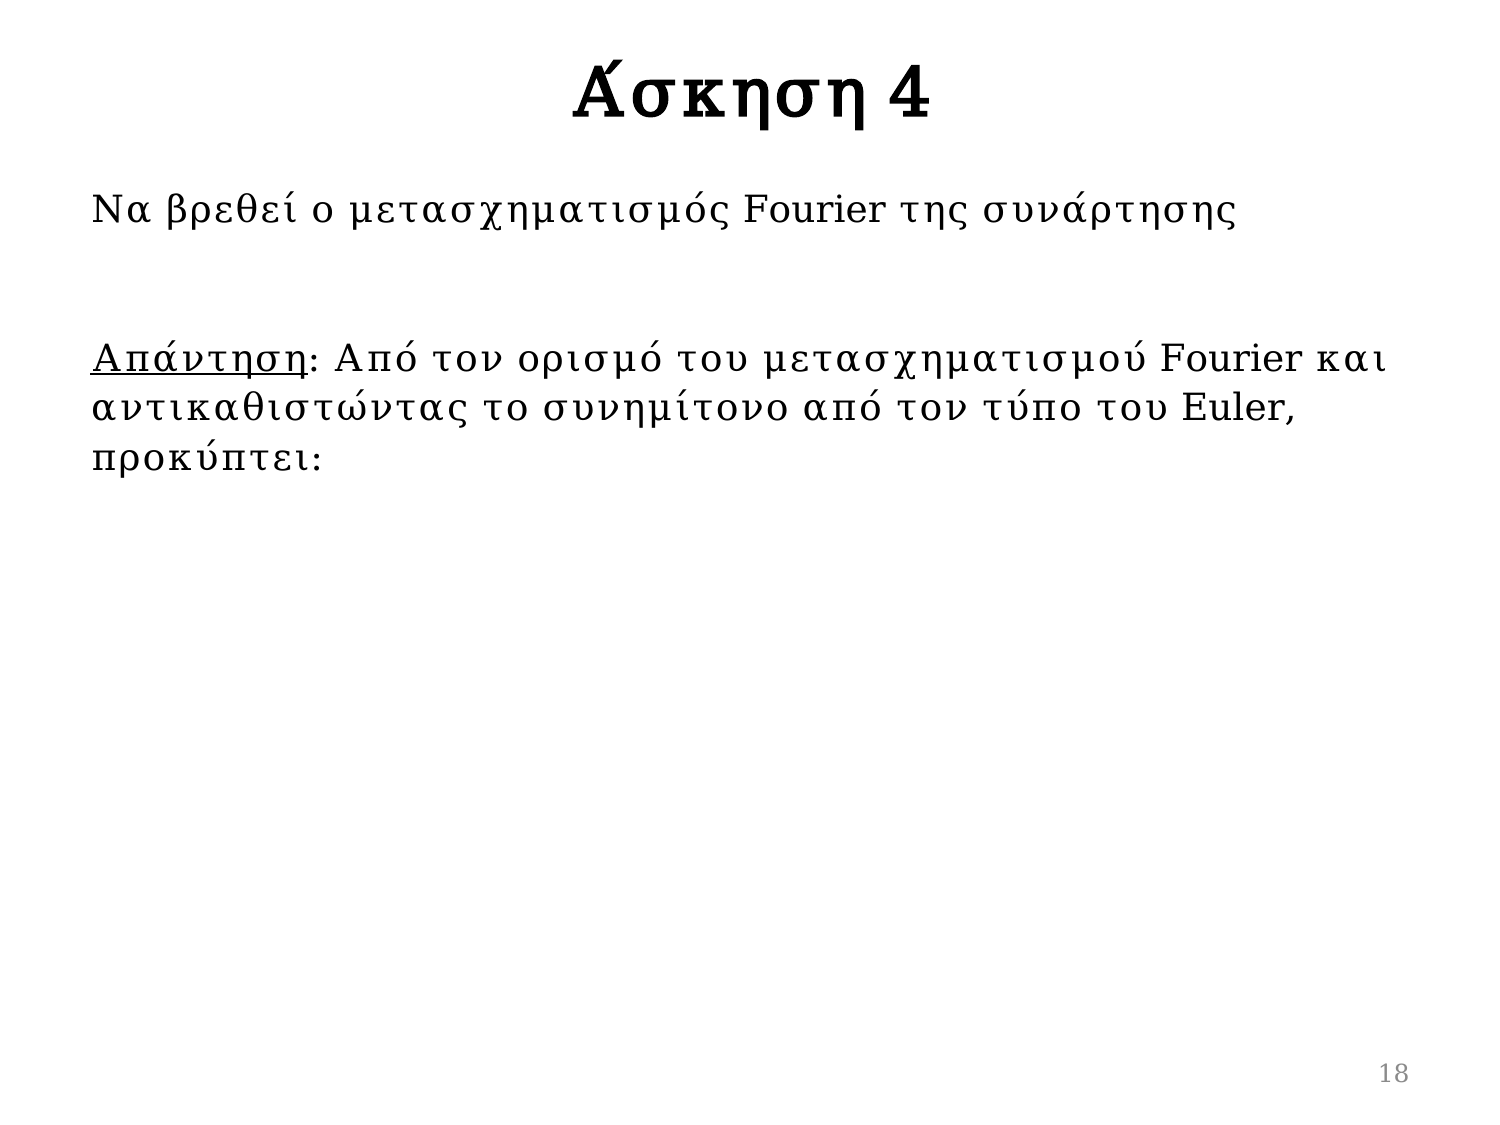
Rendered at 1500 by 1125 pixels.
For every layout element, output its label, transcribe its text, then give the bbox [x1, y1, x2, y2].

slide_number 18 [1222, 1042, 1425, 1103]
title Άσκηση 4 [75, 19, 1425, 159]
